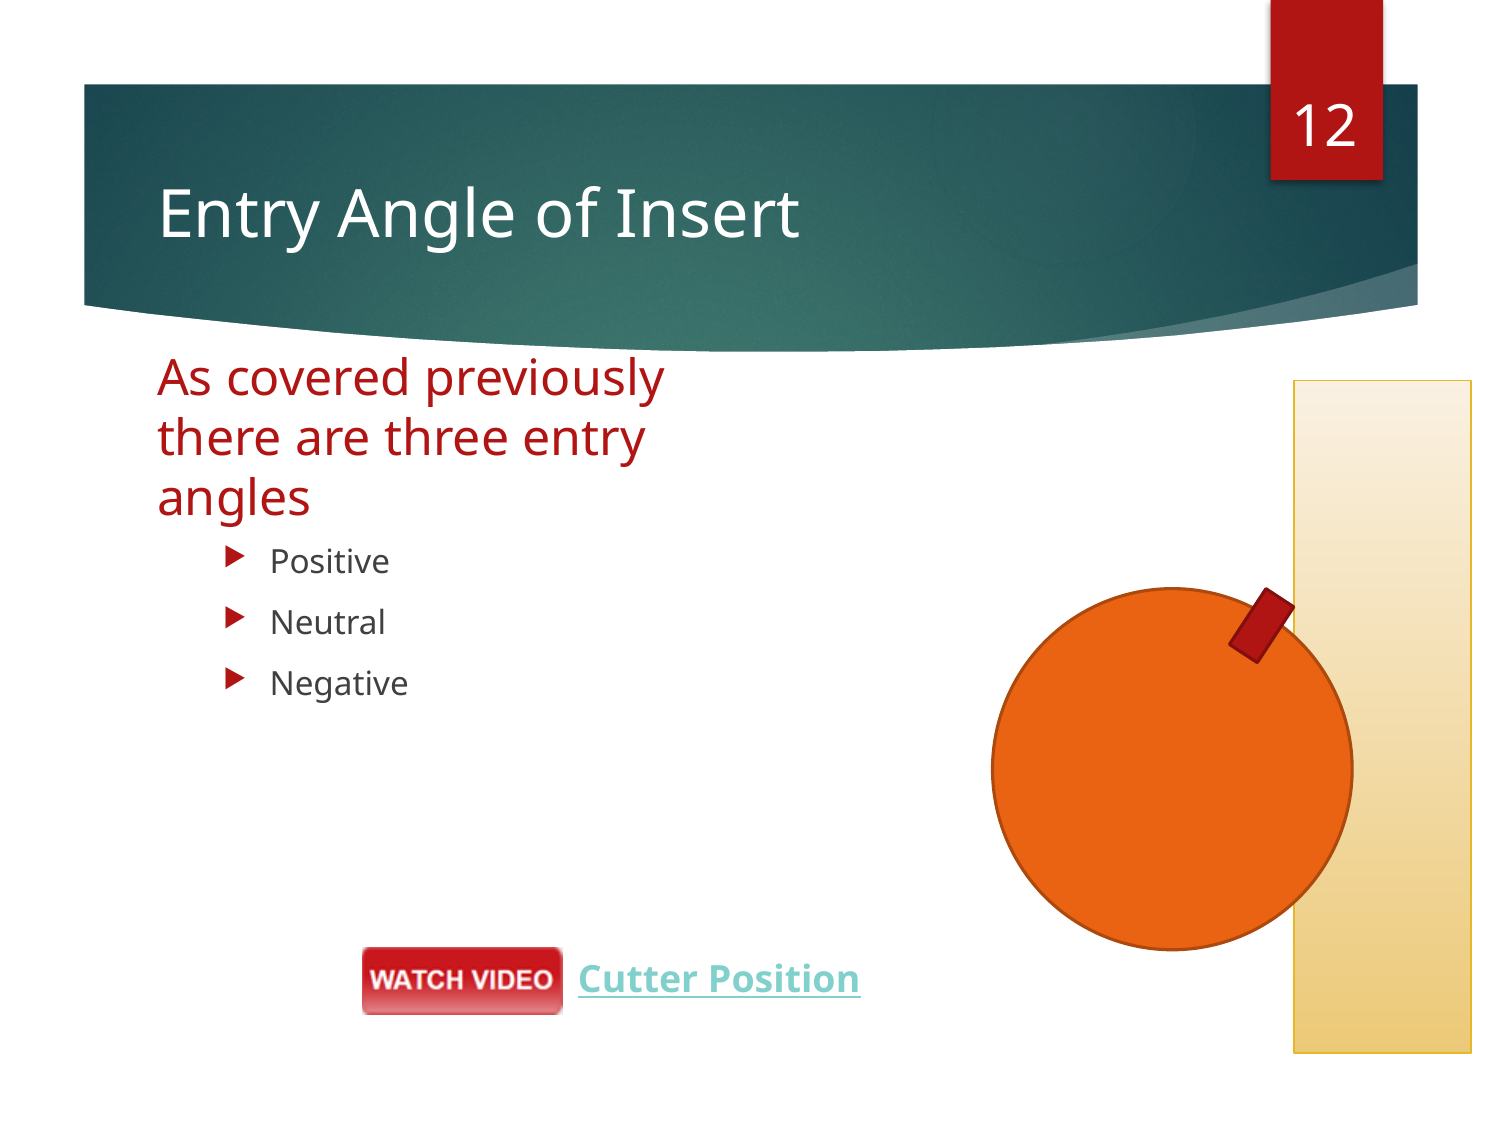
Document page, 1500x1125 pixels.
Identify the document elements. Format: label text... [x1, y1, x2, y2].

text_box Cutter Position [564, 947, 993, 1023]
slide_number 12 [1259, 48, 1390, 175]
title Entry Angle of Insert [142, 152, 1183, 269]
text_box [1228, 587, 1296, 664]
picture [362, 946, 564, 1015]
text_box [1293, 380, 1472, 1054]
text_box [990, 587, 1354, 952]
list As covered previously there are three entry angles [142, 408, 739, 532]
list Positive Neutral Negative [142, 532, 739, 988]
